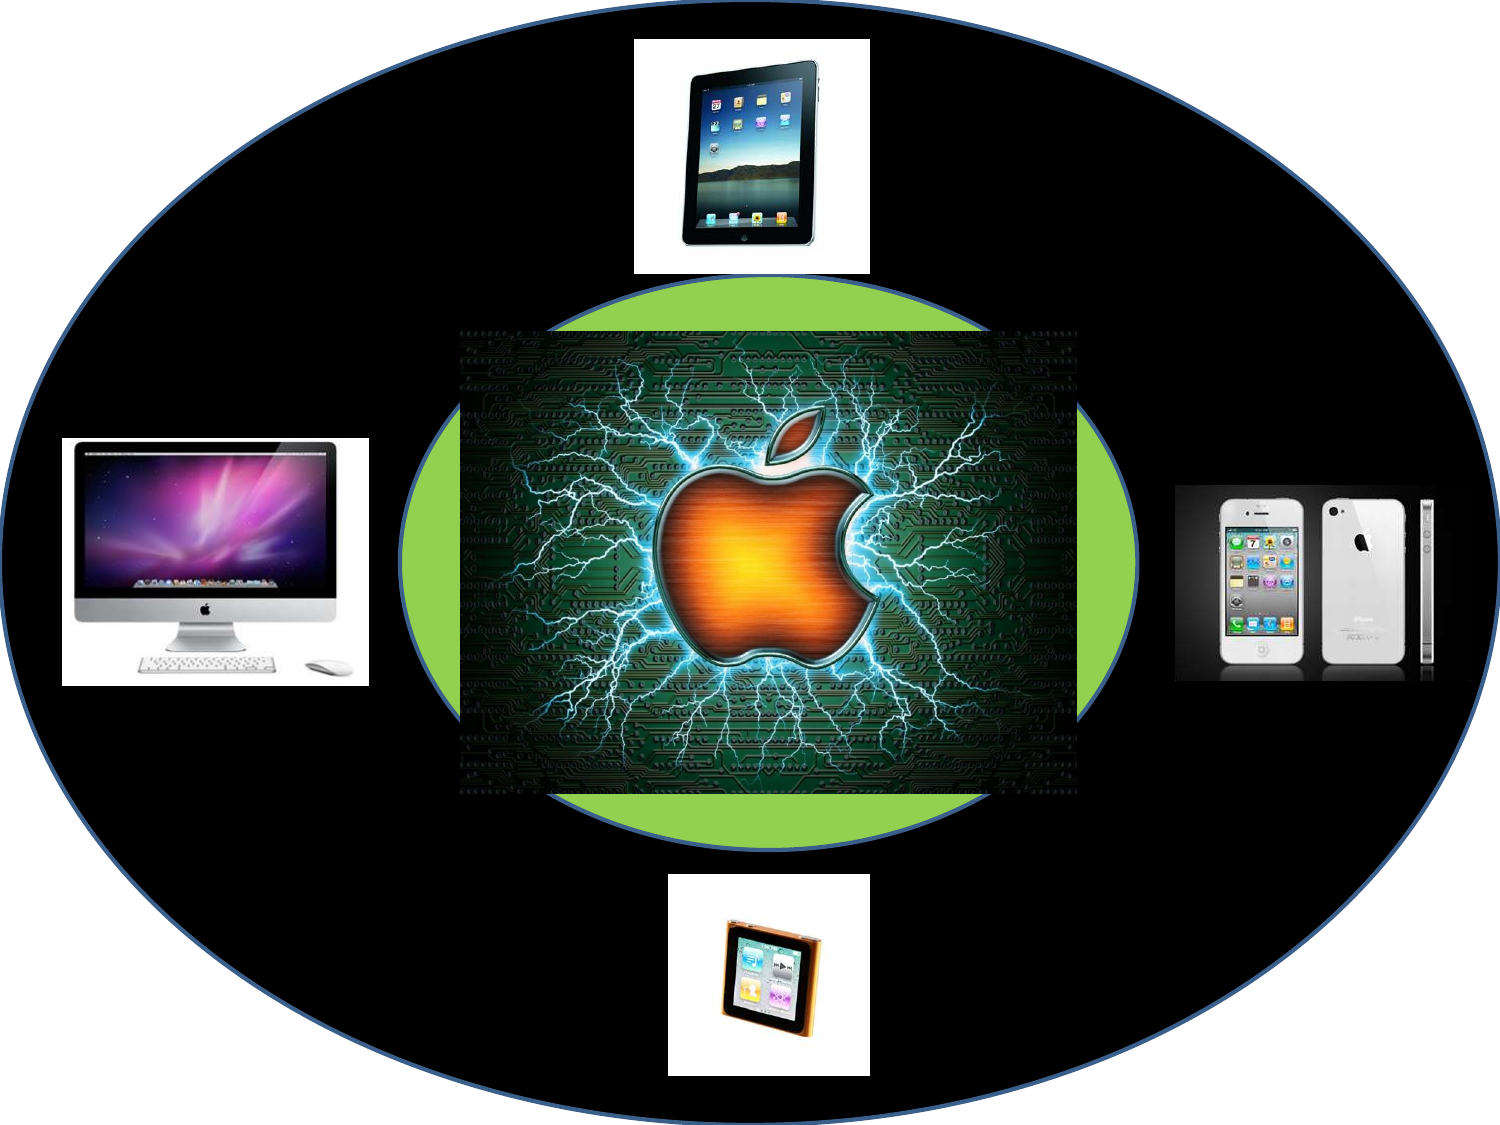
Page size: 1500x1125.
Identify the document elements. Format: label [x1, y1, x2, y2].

picture [460, 330, 1078, 794]
text_box [549, 282, 989, 329]
text_box [562, 803, 976, 853]
picture [62, 438, 369, 687]
text_box [0, 0, 1500, 1125]
picture [1174, 484, 1472, 681]
text_box [397, 408, 455, 717]
picture [634, 39, 870, 275]
text_box [1082, 407, 1140, 718]
picture [667, 874, 870, 1077]
